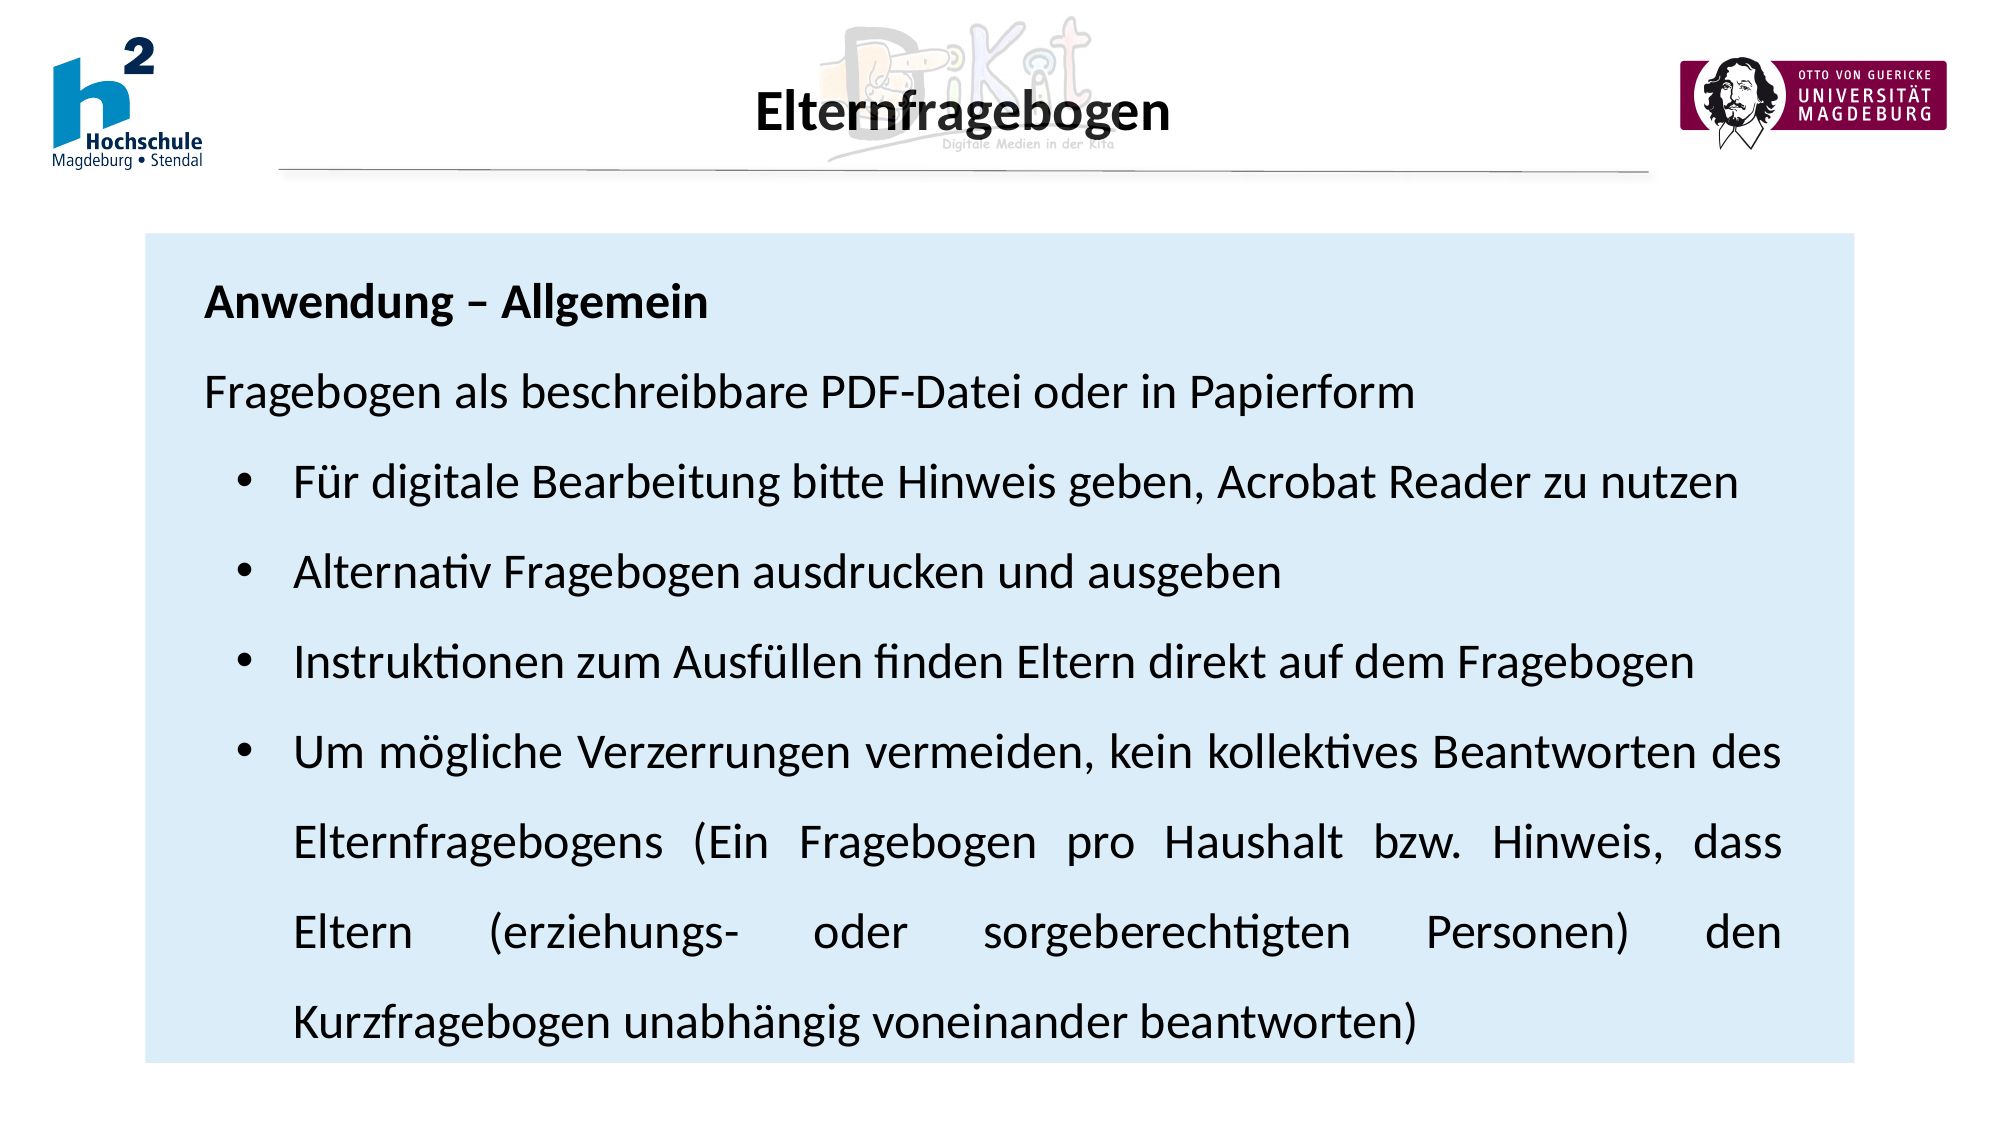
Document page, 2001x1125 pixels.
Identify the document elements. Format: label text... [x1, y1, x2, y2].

picture [53, 37, 202, 170]
picture [1680, 57, 1947, 150]
text_box Elternfragebogen [278, 65, 811, 150]
text_box Elternfragebogen [1122, 65, 1649, 150]
text_box [142, 233, 1868, 1063]
picture [816, 14, 1119, 170]
